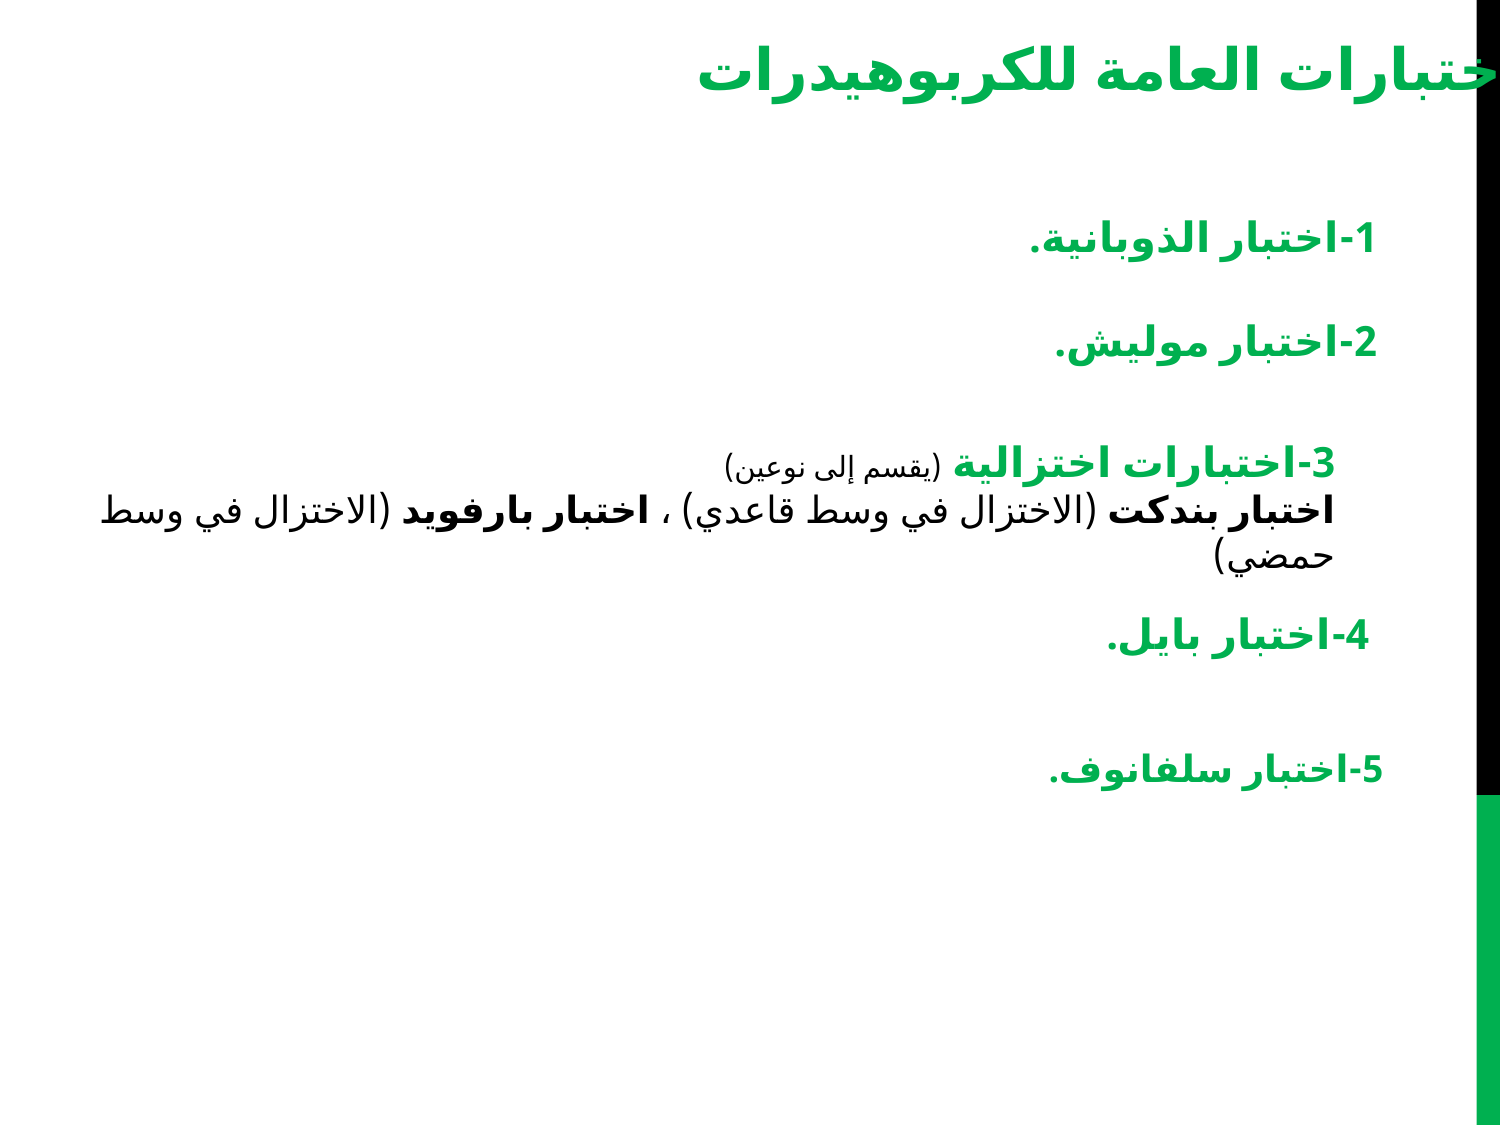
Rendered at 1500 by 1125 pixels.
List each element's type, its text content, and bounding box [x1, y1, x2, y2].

text_box 1-اختبار الذوبانية. [1014, 203, 1393, 268]
text_box 3-اختبارات اختزالية (يقسم إلى نوعين) اختبار بندكت (الاختزال في وسط قاعدي) ، اختبار بارفويد (الاختزال في وسط حمضي) [74, 428, 1350, 584]
text_box الاختبارات العامة للكربوهيدرات: [681, 24, 1500, 110]
text_box 5-اختبار سلفانوف. [1033, 737, 1399, 798]
text_box 2-اختبار موليش. [1039, 307, 1392, 372]
text_box 4-اختبار بايل. [1091, 600, 1385, 665]
